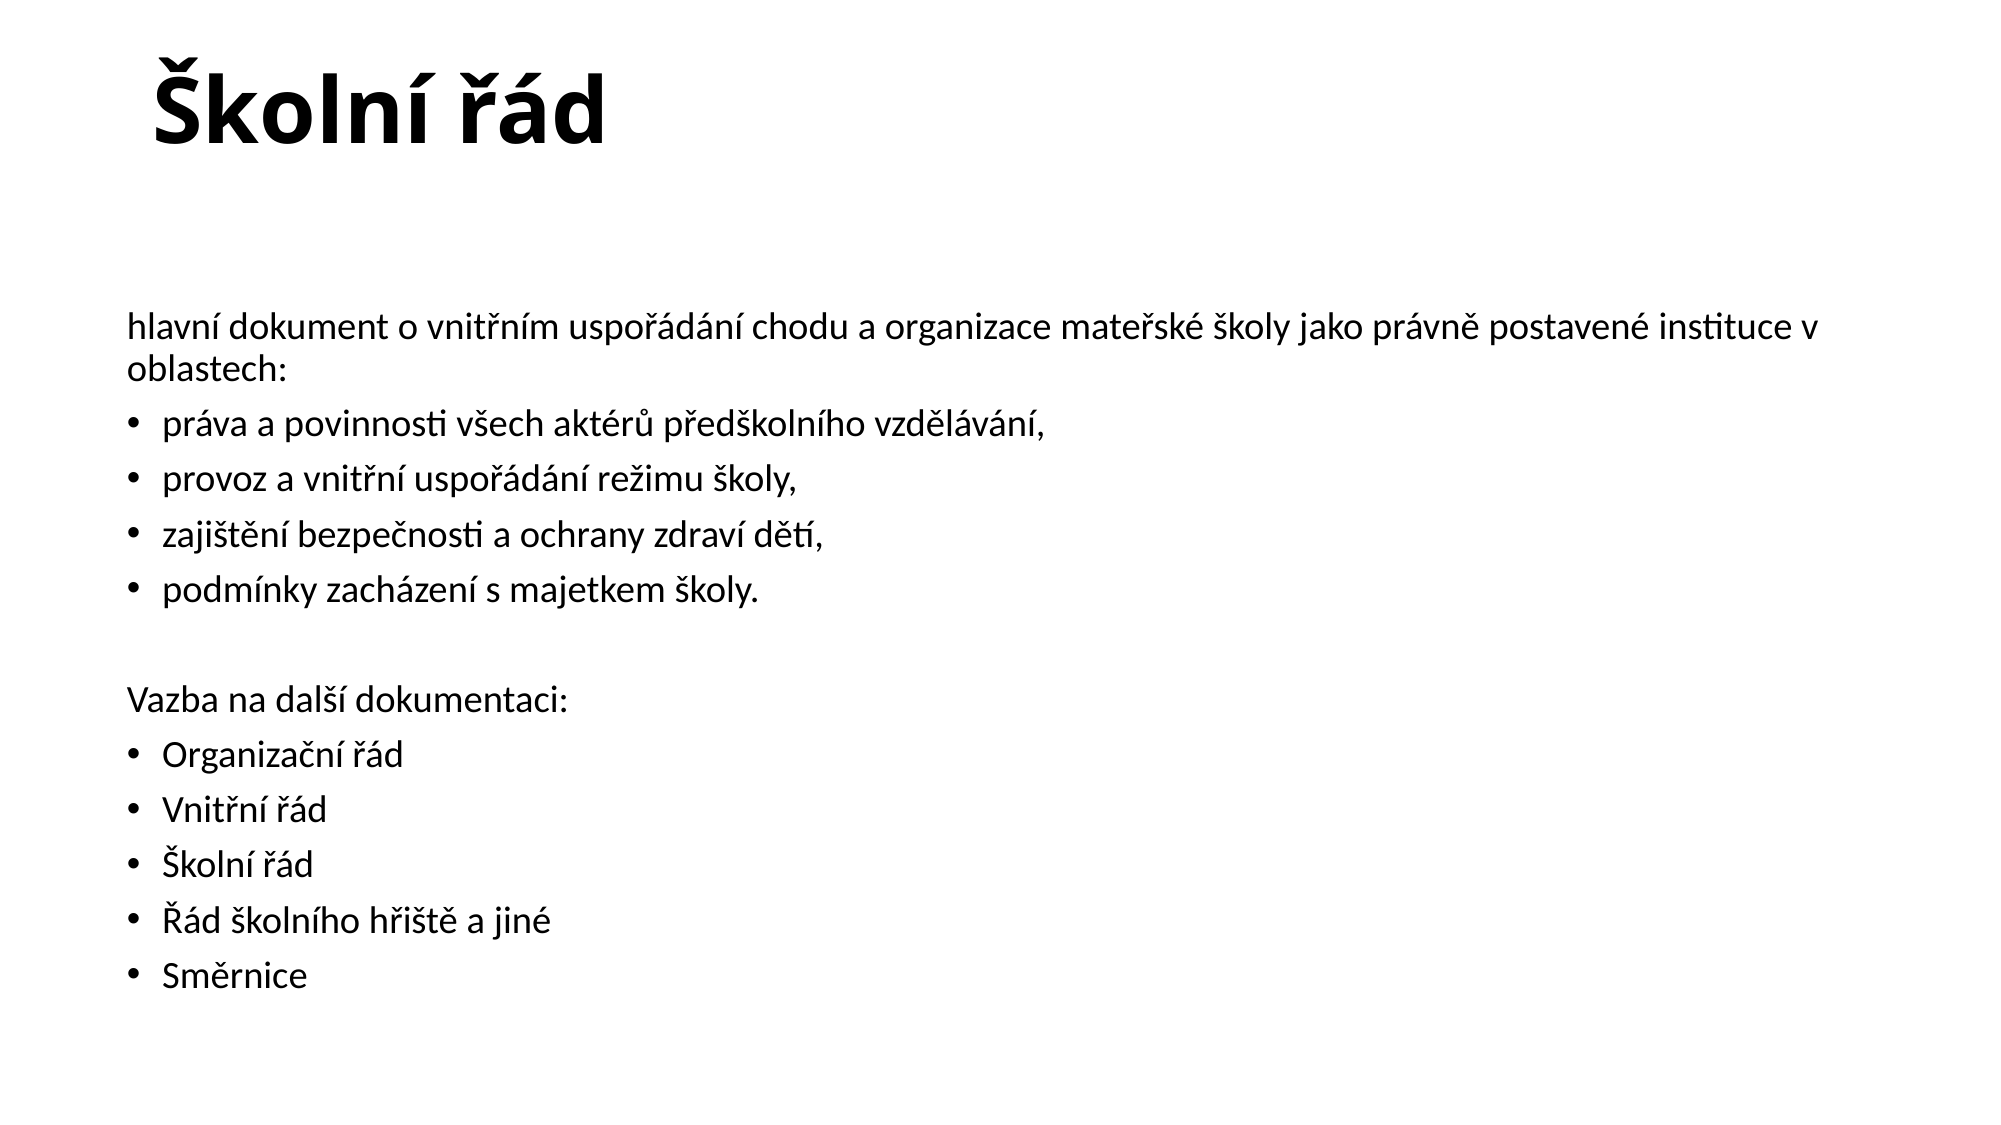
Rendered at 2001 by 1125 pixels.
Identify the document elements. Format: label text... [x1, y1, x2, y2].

title Školní řád [137, 59, 1863, 278]
list hlavní dokument o vnitřním uspořádání chodu a organizace mateřské školy jako právně postavené instituce v oblastech: práva a povinnosti všech aktérů předškolního vzdělávání, provoz a vnitřní uspořádání režimu školy, zajištění bezpečnosti a ochrany zdraví dětí, podmínky zacházení s majetkem školy. Vazba na další dokumentaci: Organizační řád Vnitřní řád Školní řád Řád školního hřiště a jiné Směrnice [111, 299, 1863, 1014]
